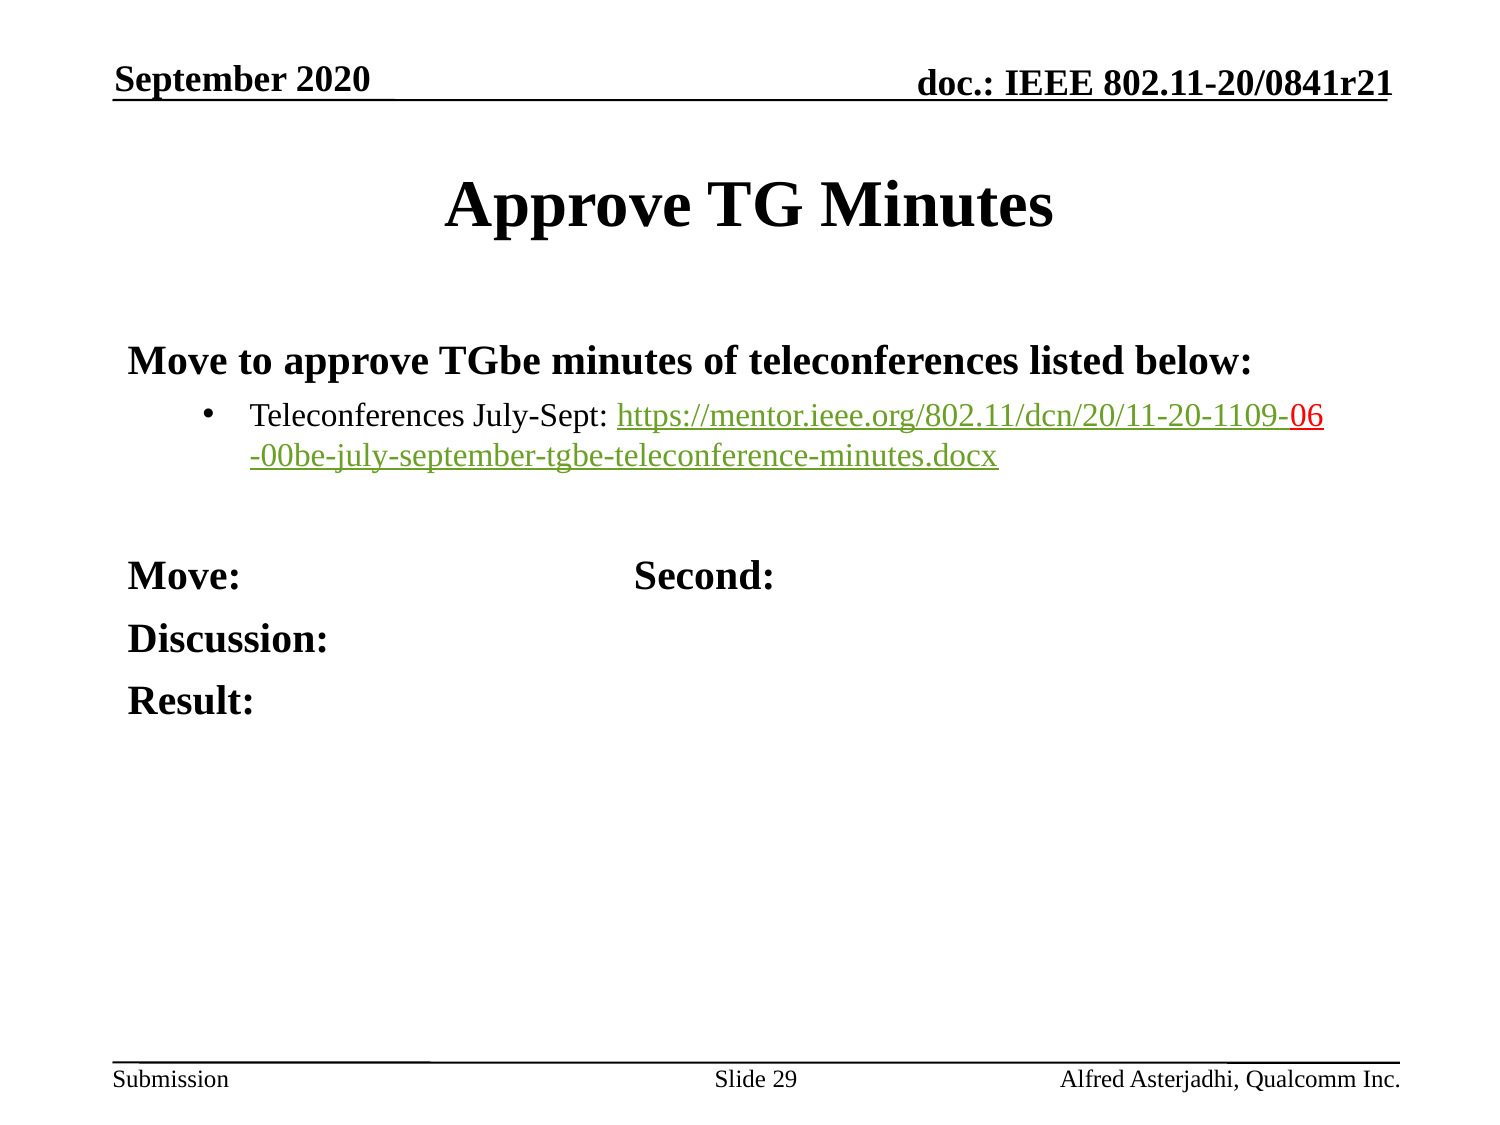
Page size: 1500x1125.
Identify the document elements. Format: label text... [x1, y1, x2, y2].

footer Alfred Asterjadhi, Qualcomm Inc. [878, 1061, 1402, 1093]
title Approve TG Minutes [112, 112, 1388, 288]
list Move to approve TGbe minutes of teleconferences listed below: Teleconferences July-Sept: https://mentor.ieee.org/802.11/dcn/20/11-20-1109-06-00be-july-september-tgbe-teleconference-minutes.docx Move: Second: Discussion: Result: [112, 324, 1388, 1000]
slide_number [114, 54, 493, 100]
slide_number Slide 29 [712, 1061, 800, 1123]
